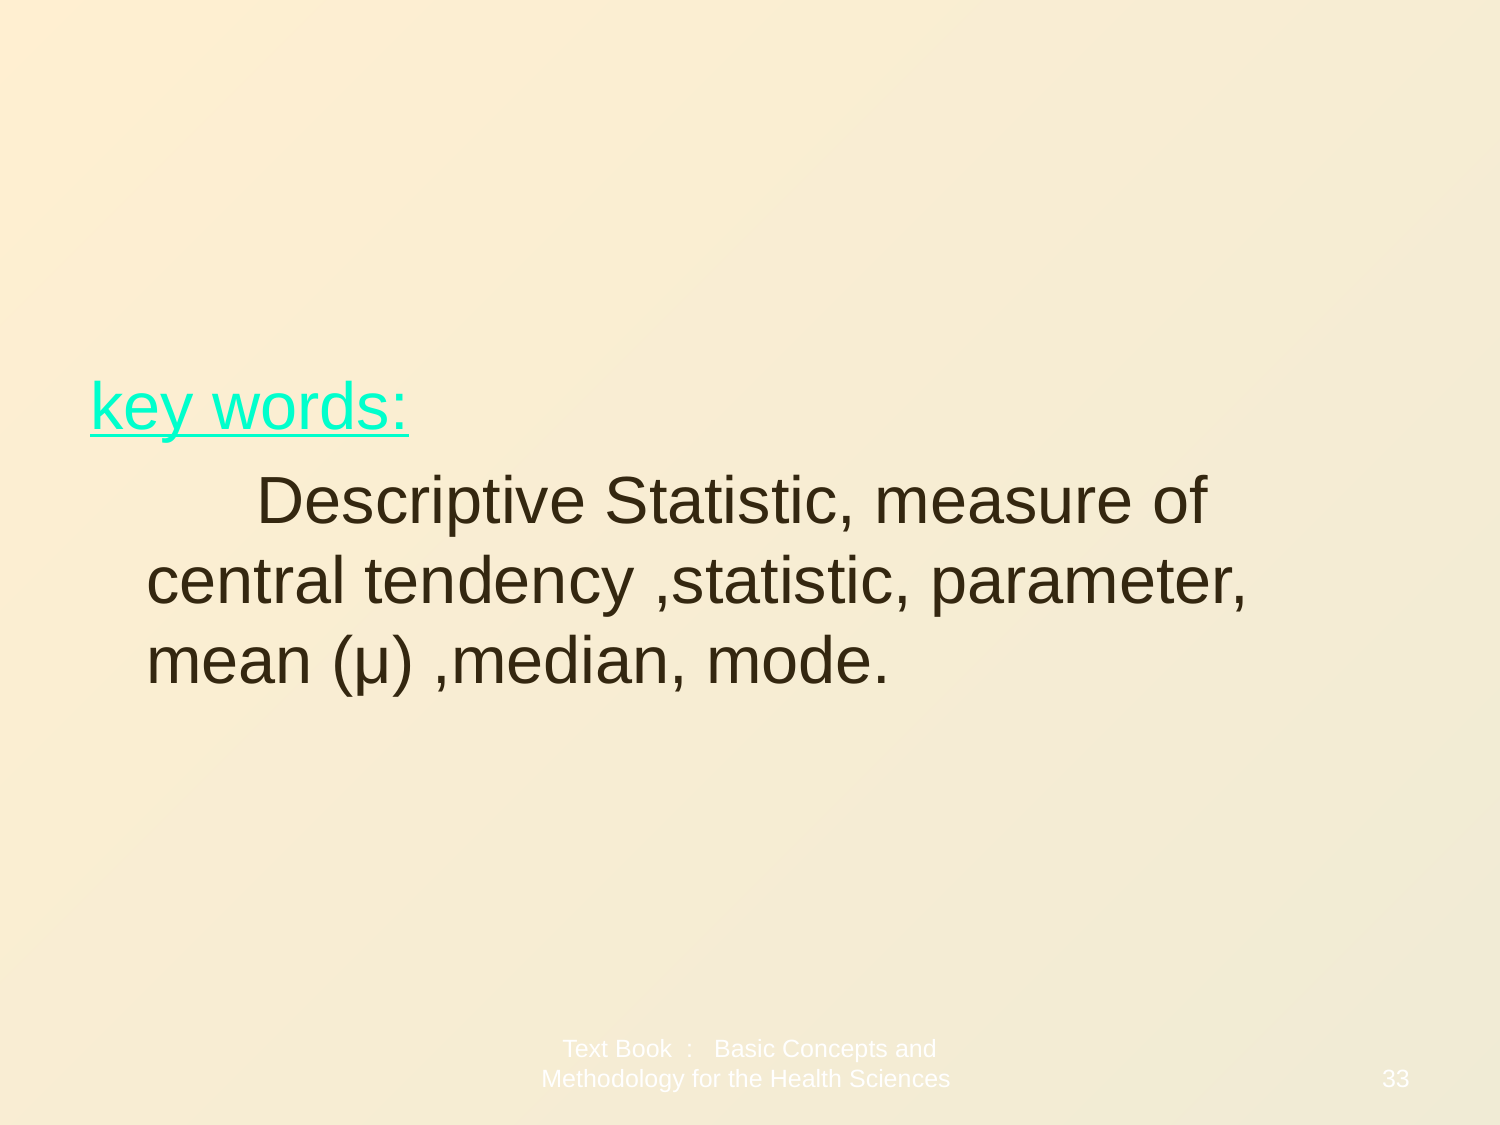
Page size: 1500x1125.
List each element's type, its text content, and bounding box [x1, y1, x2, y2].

slide_number 33 [1074, 1024, 1426, 1101]
footer Text Book : Basic Concepts and Methodology for the Health Sciences [512, 1024, 988, 1101]
list key words: Descriptive Statistic, measure of central tendency ,statistic, parameter, mean (μ) ,median, mode. [74, 262, 1426, 1001]
